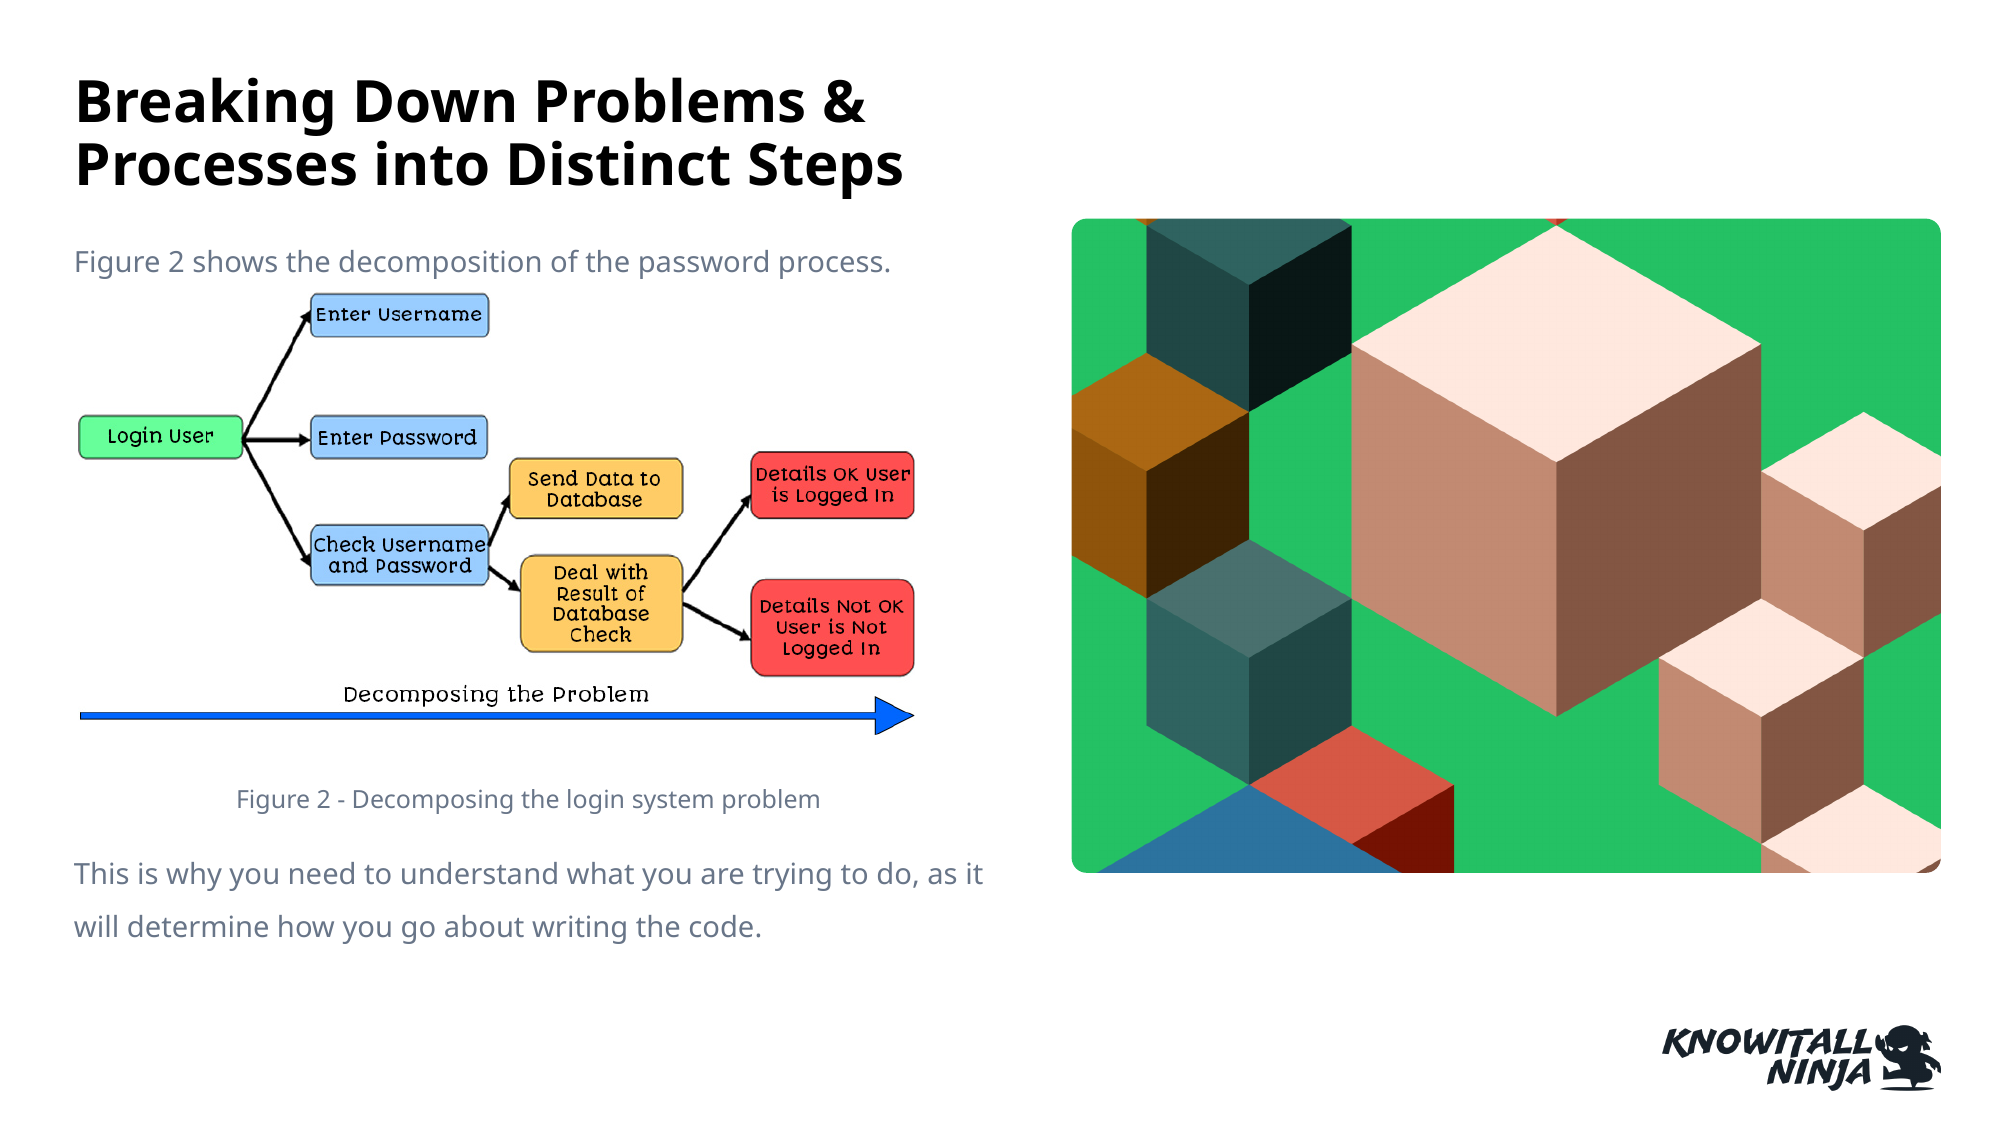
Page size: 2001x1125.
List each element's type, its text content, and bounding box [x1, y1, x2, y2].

list Figure 2 shows the decomposition of the password process. Figure 2 - Decomposing the login system problem This is why you need to understand what you are trying to do, as it will determine how you go about writing the code. [59, 218, 1000, 1091]
title Breaking Down Problems & Processes into Distinct Steps [59, 117, 1000, 206]
picture [78, 292, 916, 736]
picture [1662, 1025, 1941, 1091]
picture [1071, 218, 1942, 874]
